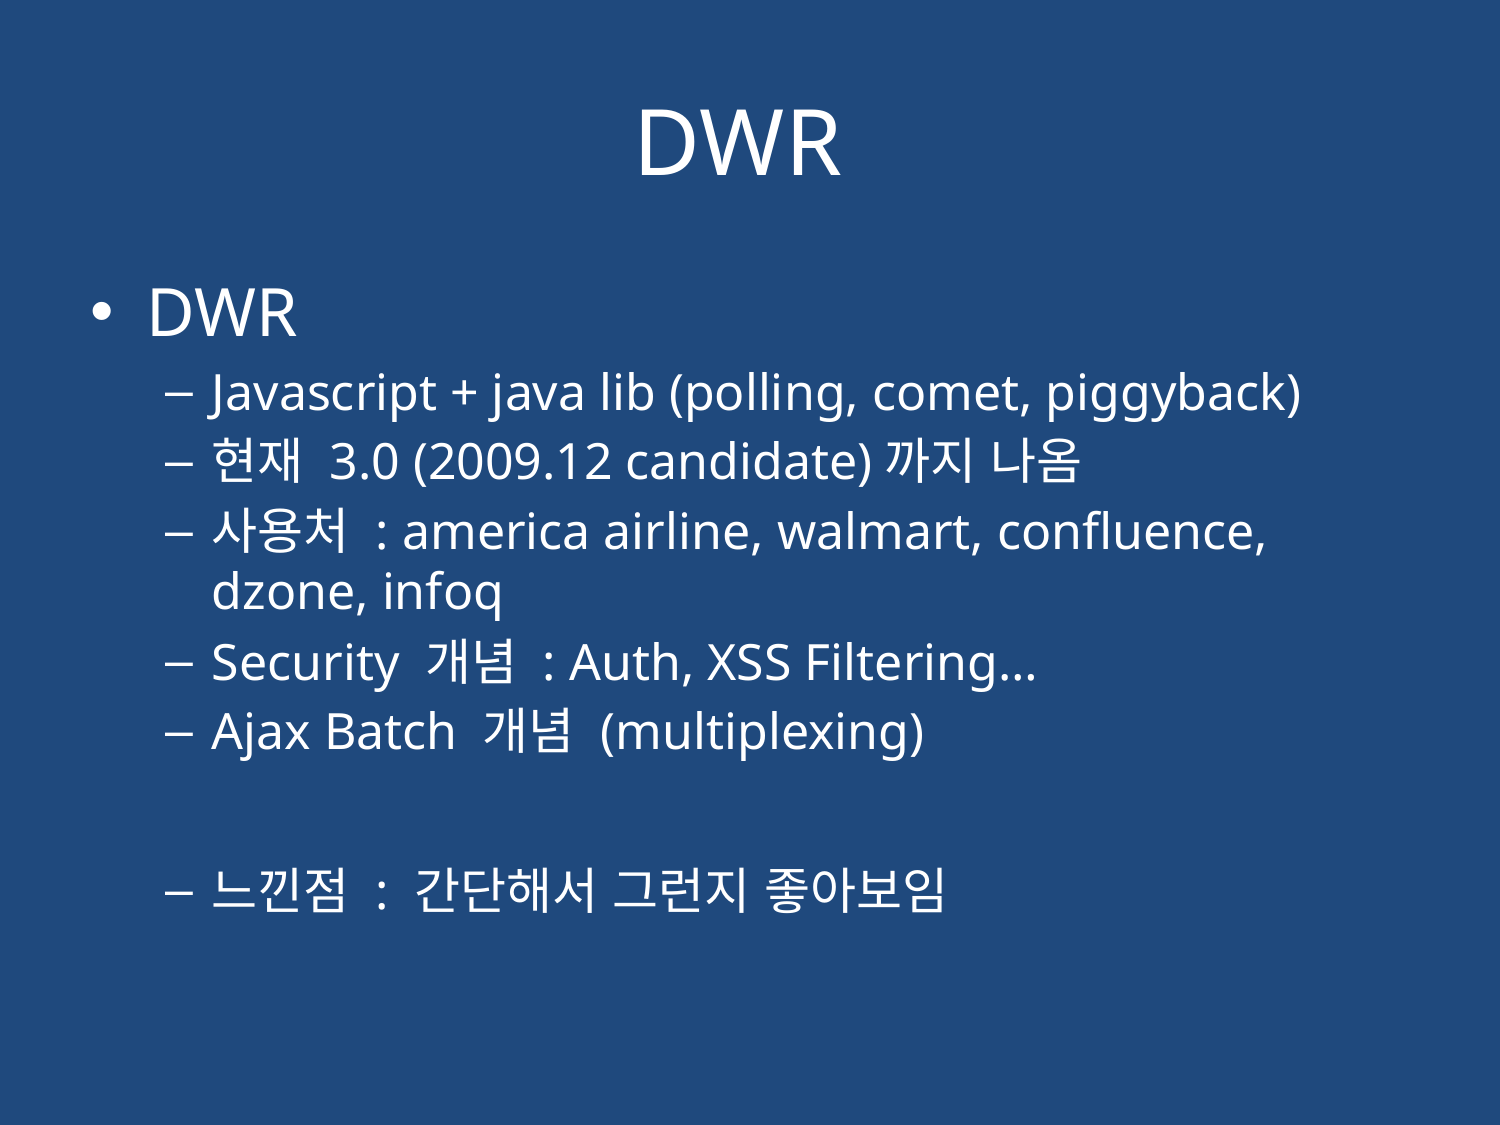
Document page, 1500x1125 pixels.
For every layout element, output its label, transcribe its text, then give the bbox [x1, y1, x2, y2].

list DWR Javascript + java lib (polling, comet, piggyback) 현재 3.0 (2009.12 candidate)까지 나옴 사용처 : america airline, walmart, confluence, dzone, infoq Security 개념 : Auth, XSS Filtering… Ajax Batch 개념 (multiplexing) 느낀점 : 간단해서 그런지 좋아보임 [75, 262, 1425, 1005]
title DWR [75, 45, 1425, 233]
